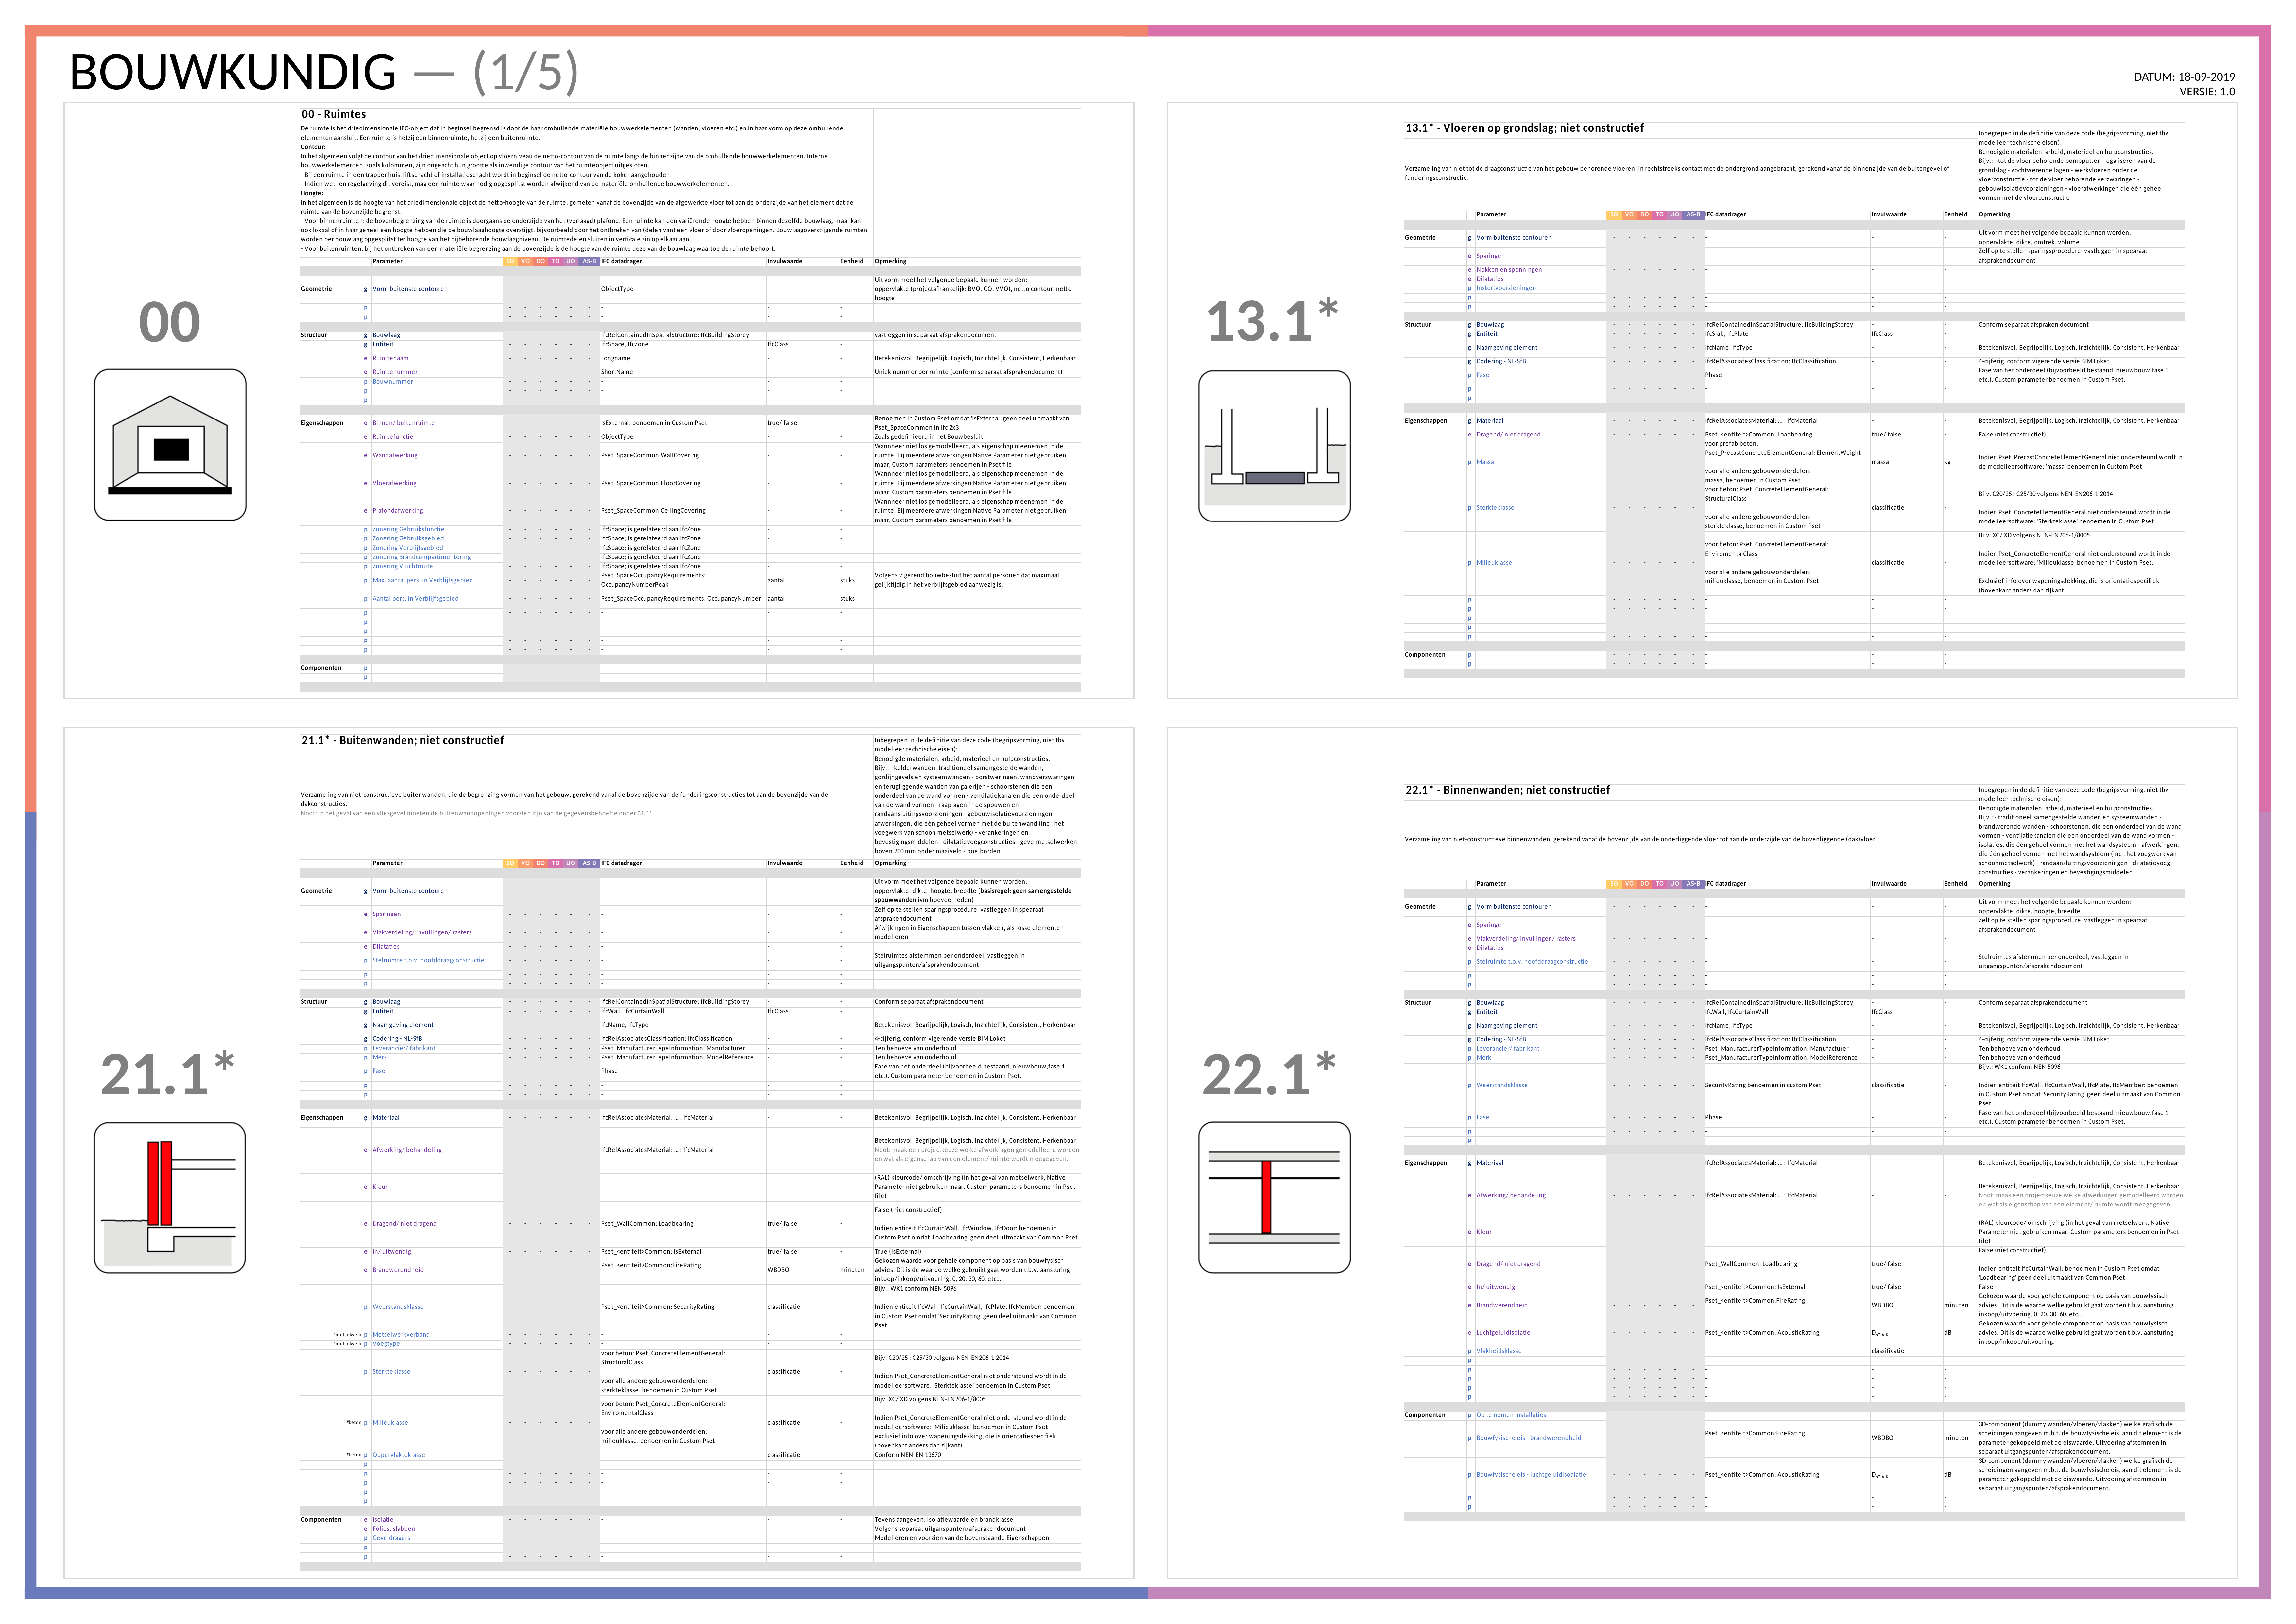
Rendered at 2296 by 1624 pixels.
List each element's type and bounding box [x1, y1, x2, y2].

text_box [1403, 784, 2185, 1522]
text_box [1197, 278, 1352, 523]
text_box [1403, 122, 2185, 679]
text_box [93, 1031, 247, 1275]
text_box [93, 279, 247, 522]
text_box [300, 734, 1082, 1572]
text_box [24, 24, 2271, 1599]
text_box [1194, 1031, 1352, 1275]
text_box [300, 108, 1082, 692]
